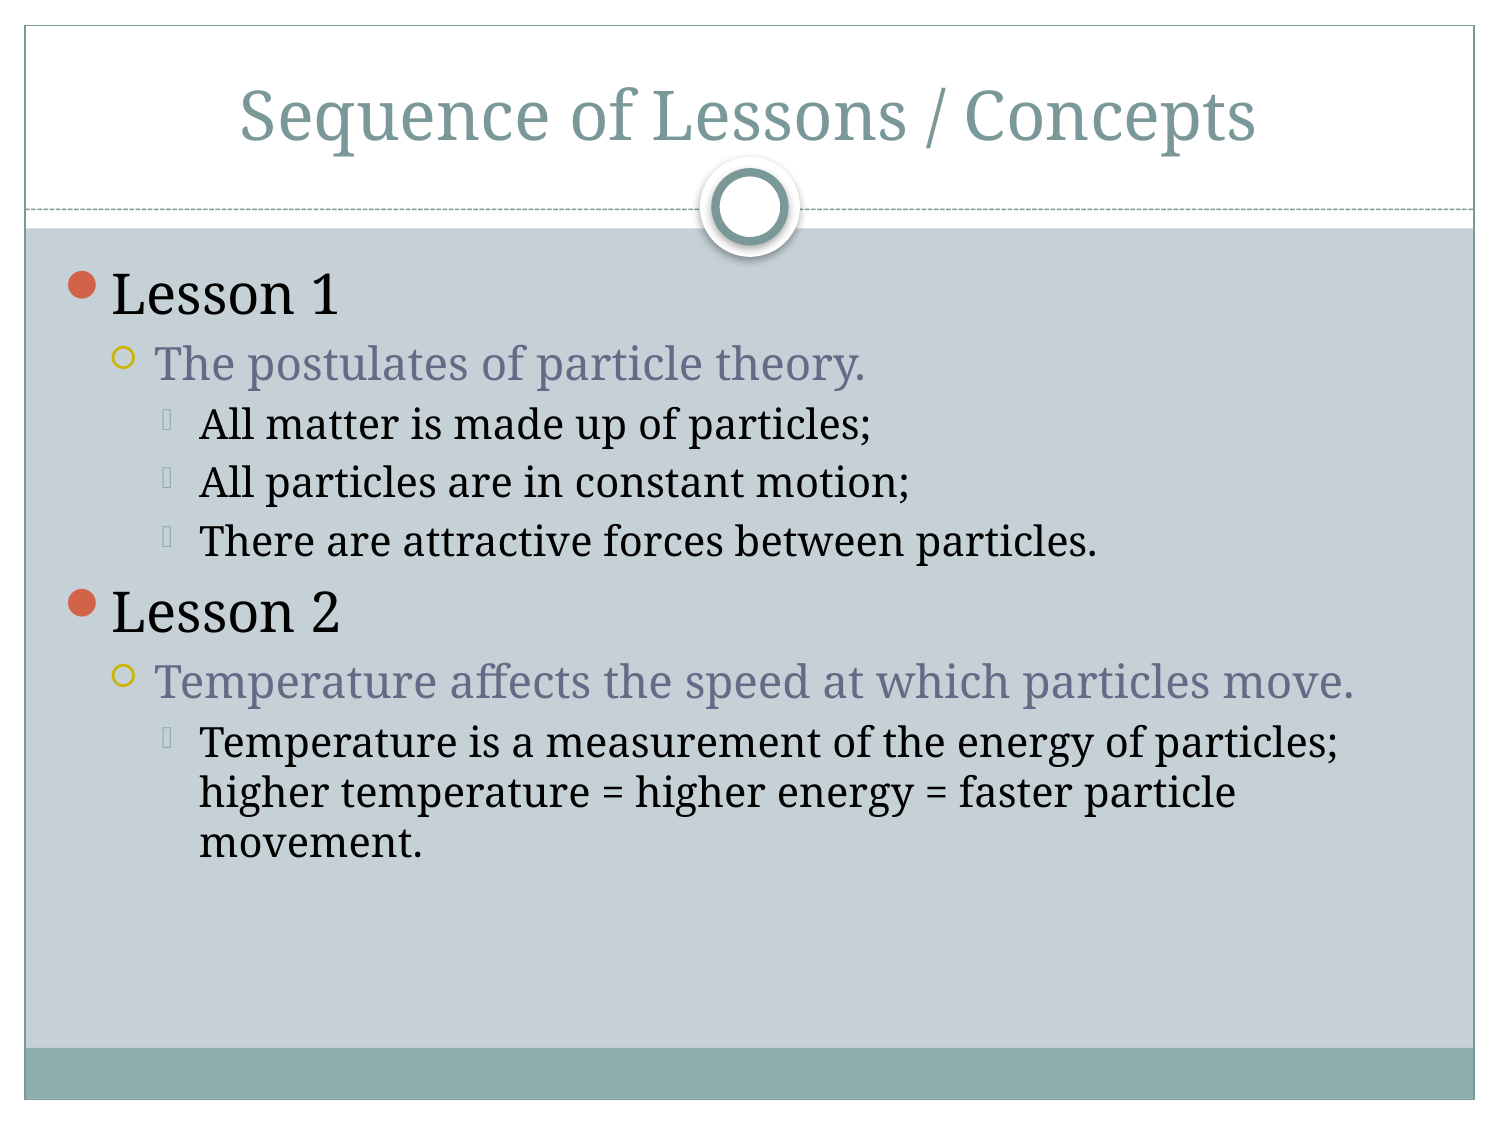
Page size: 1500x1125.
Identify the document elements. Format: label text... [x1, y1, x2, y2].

list Lesson 1 The postulates of particle theory. All matter is made up of particles; All particles are in constant motion; There are attractive forces between particles. Lesson 2 Temperature affects the speed at which particles move. Temperature is a measurement of the energy of particles; higher temperature = higher energy = faster particle movement. [49, 250, 1445, 1047]
title Sequence of Lessons / Concepts [49, 37, 1450, 162]
